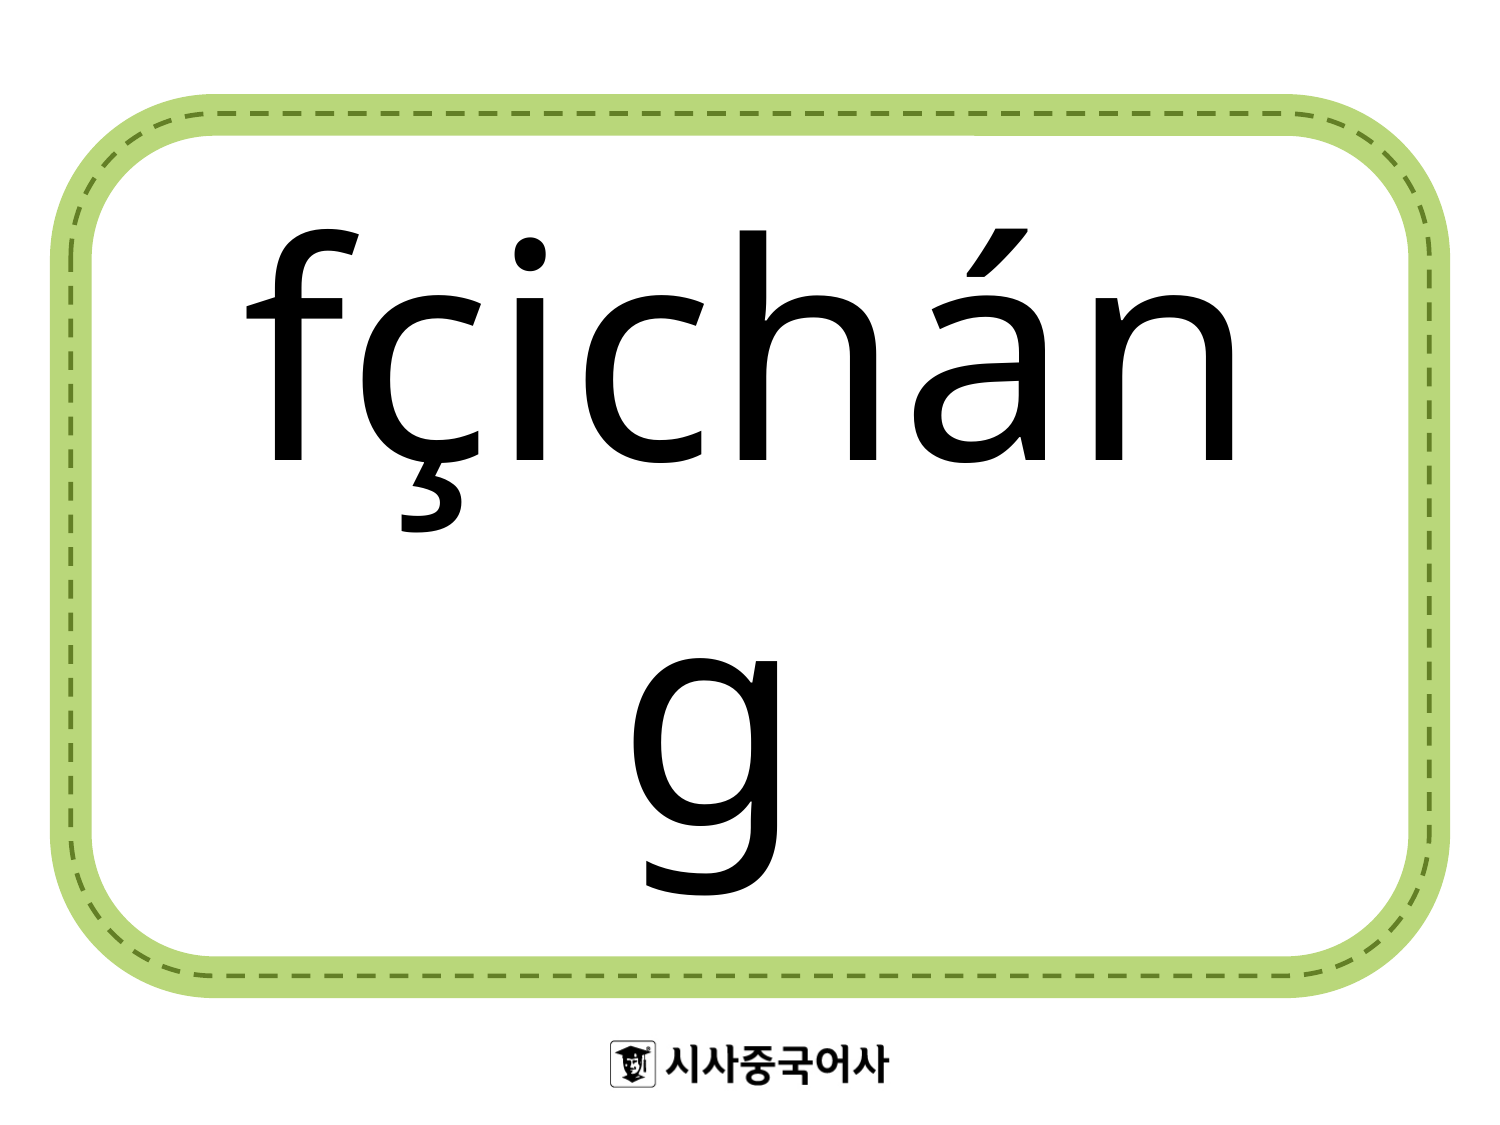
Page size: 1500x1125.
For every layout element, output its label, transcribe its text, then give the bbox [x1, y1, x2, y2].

picture [602, 1034, 898, 1094]
text_box fçicháng [145, 189, 1354, 853]
